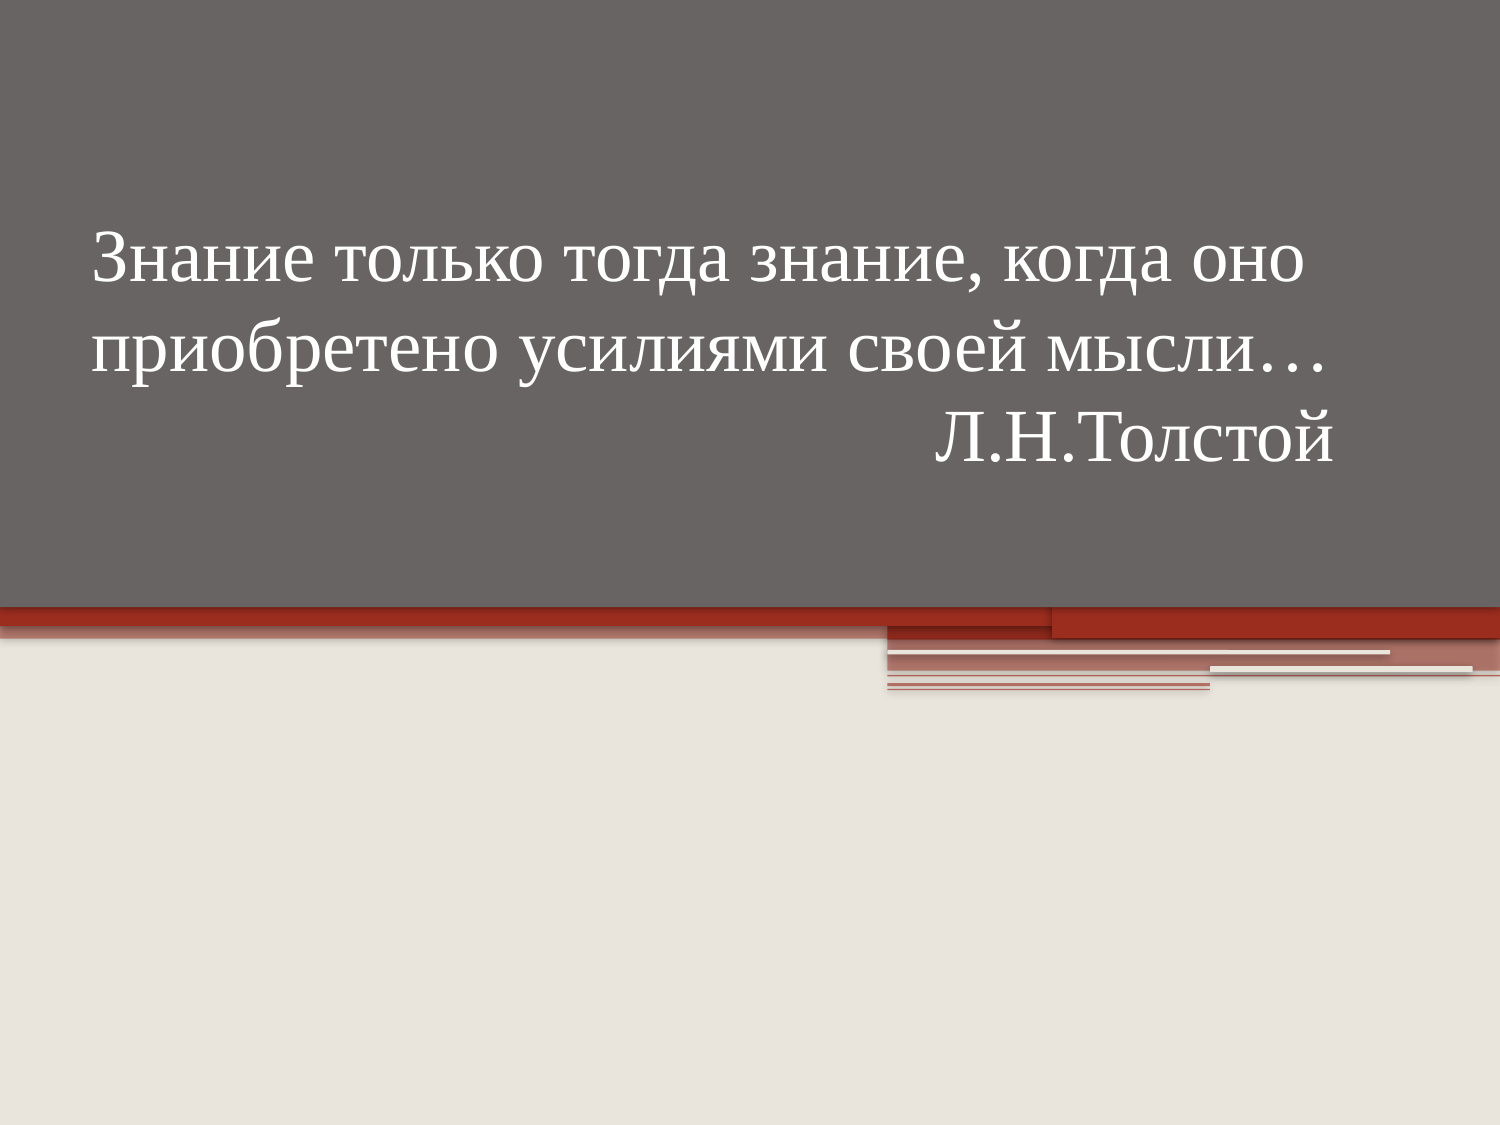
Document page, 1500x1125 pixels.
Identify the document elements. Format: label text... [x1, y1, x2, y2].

title Знание только тогда знание, когда оно приобретено усилиями своей мысли… Л.Н.Толстой [76, 42, 1463, 575]
